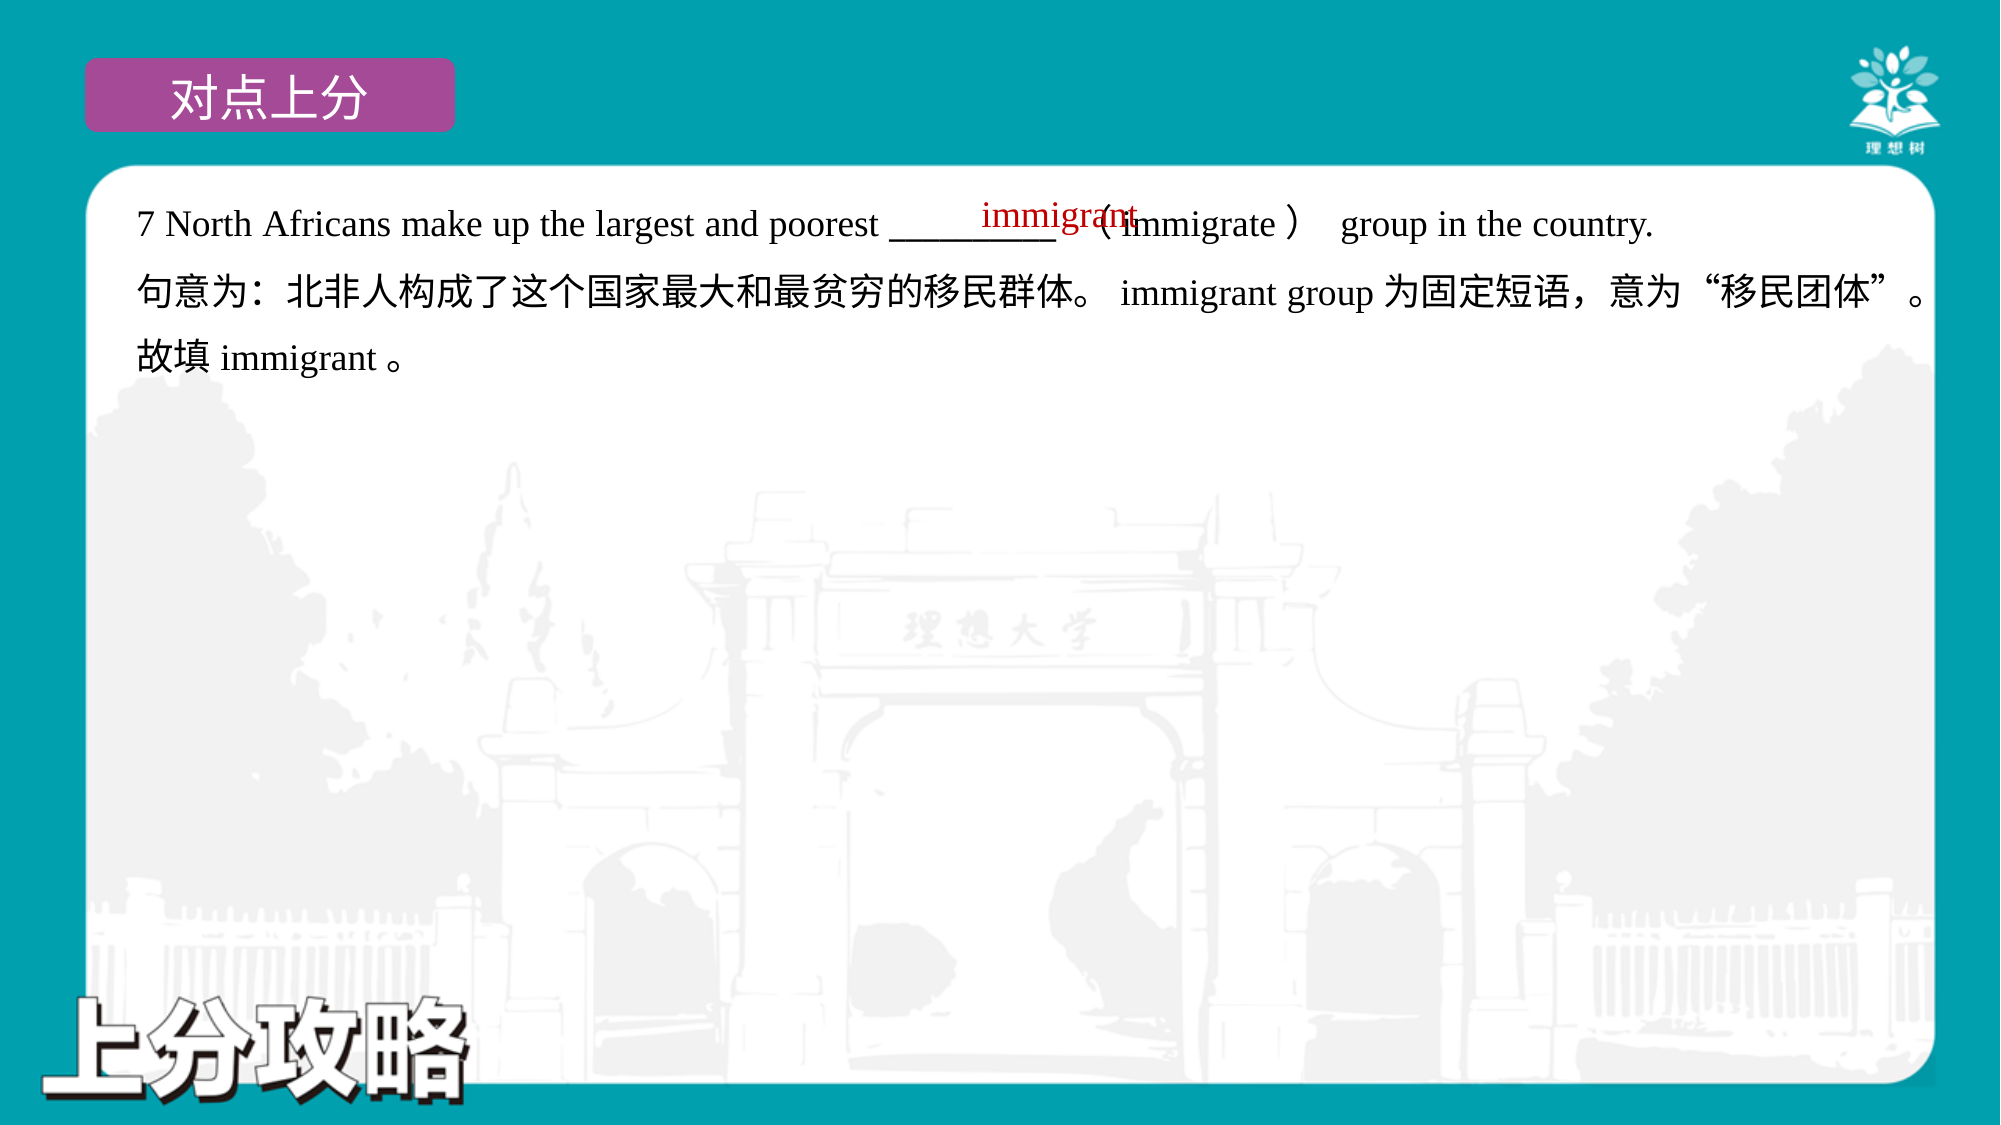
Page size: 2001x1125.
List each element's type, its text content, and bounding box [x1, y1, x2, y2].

picture [0, 0, 2000, 1125]
text_box 句意为：北非人构成了这个国家最大和最贫穷的移民群体。immigrant group为固定短语，意为“移民团体”。 故填immigrant。 [136, 244, 1865, 372]
text_box 7 North Africans make up the largest and poorest __________ （immigrate） group in the country. [136, 176, 1865, 237]
text_box immigrant [967, 168, 1152, 228]
